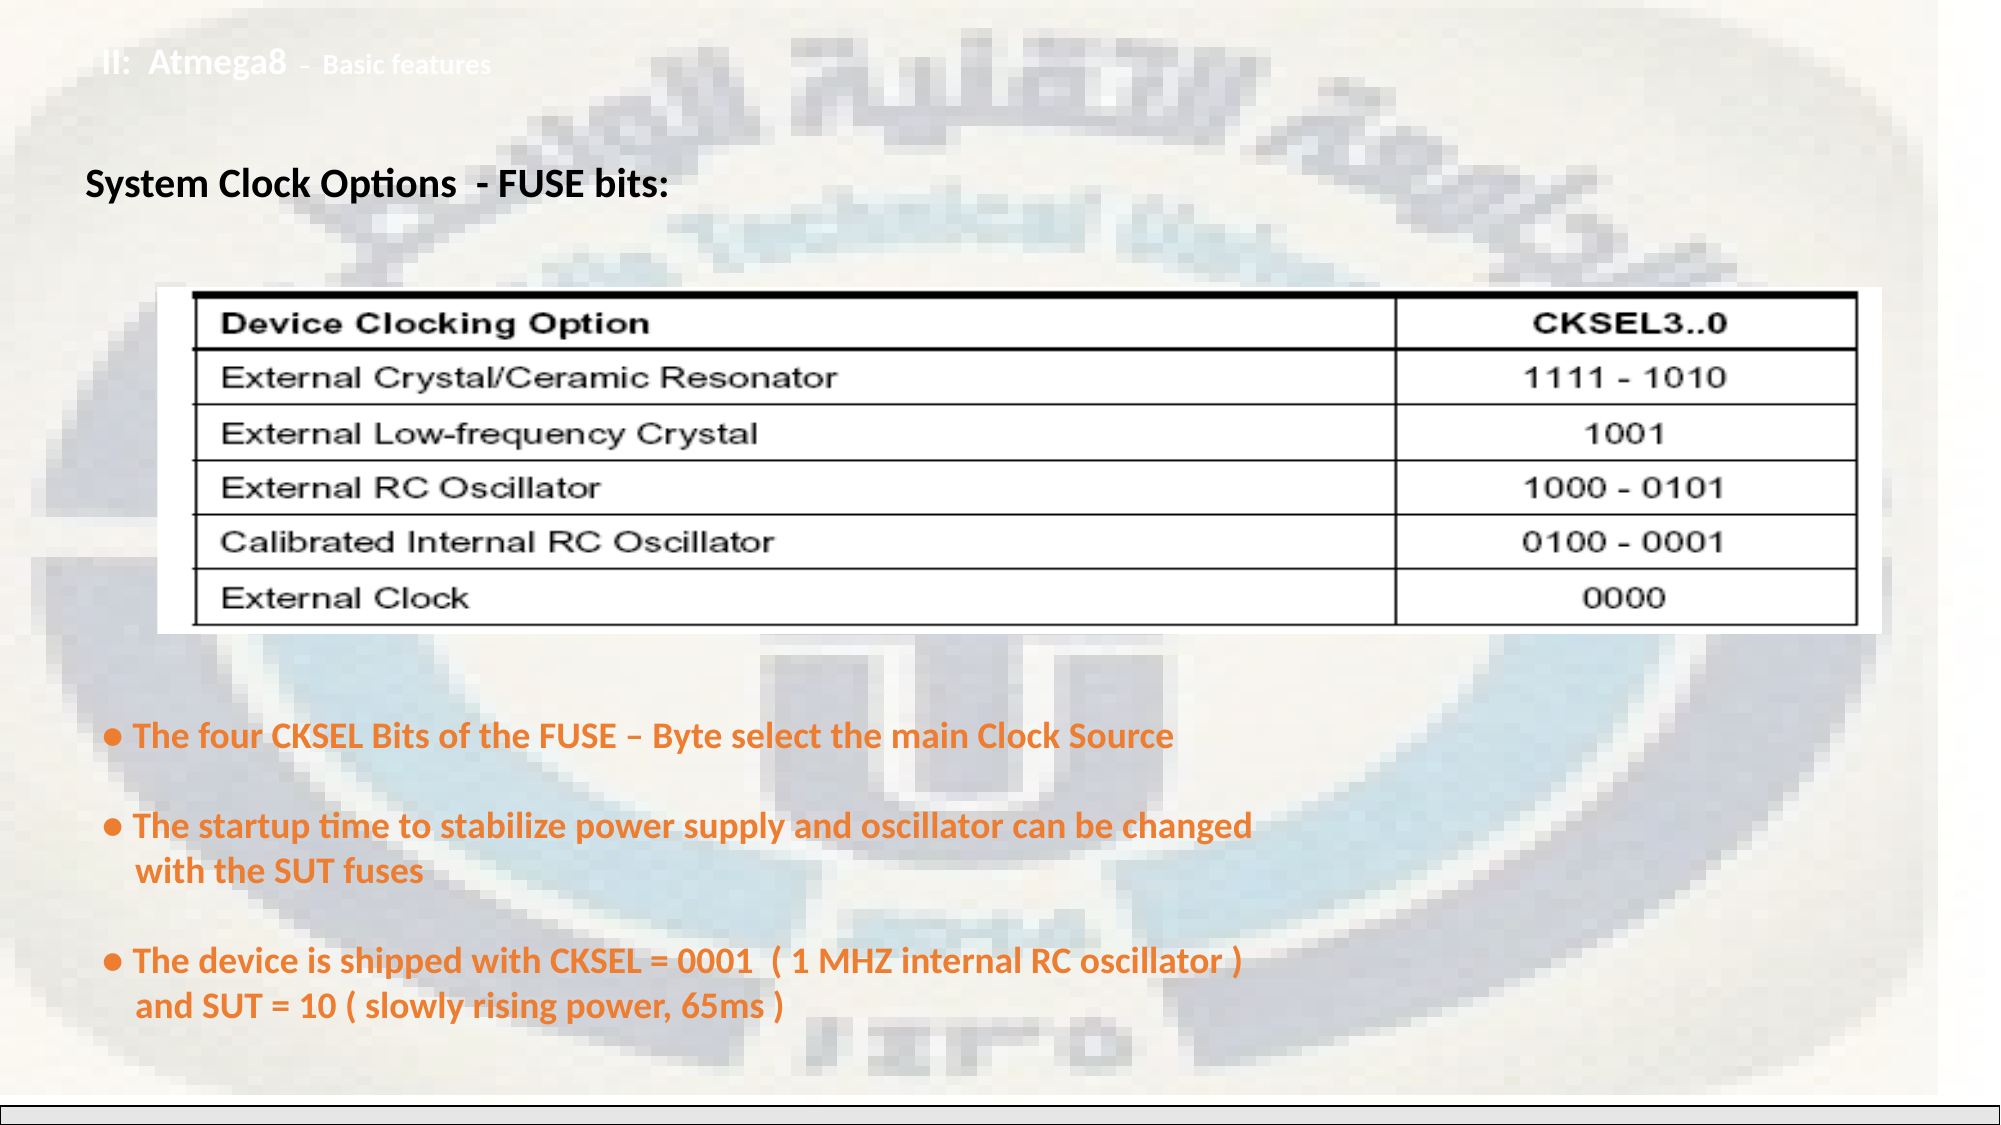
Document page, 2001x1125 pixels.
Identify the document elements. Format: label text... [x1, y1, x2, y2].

picture [157, 287, 1882, 634]
text_box ● The four CKSEL Bits of the FUSE – Byte select the main Clock Source ● The startup time to stabilize power supply and oscillator can be changed with the SUT fuses ● The device is shipped with CKSEL = 0001 ( 1 MHZ internal RC oscillator ) and SUT = 10 ( slowly rising power, 65ms ) [86, 704, 1914, 1034]
text_box Label Operator Operand[s] ;Comment INIT: mov ax, bx ; Copy contents of bx into ax Label - INIT: Operator - mov Operands - ax and bx Comment - alphanumeric string between ; and \n Not case sensitive Unlike other assemblers, destination operand is first mov is the mnemonic that the assembler translates into an opcode [0, 0, 2000, 1105]
text_box [0, 1105, 2000, 1125]
text_box II: Atmega8 – Basic features [86, 29, 1457, 90]
text_box System Clock Options - FUSE bits: [70, 148, 1930, 304]
